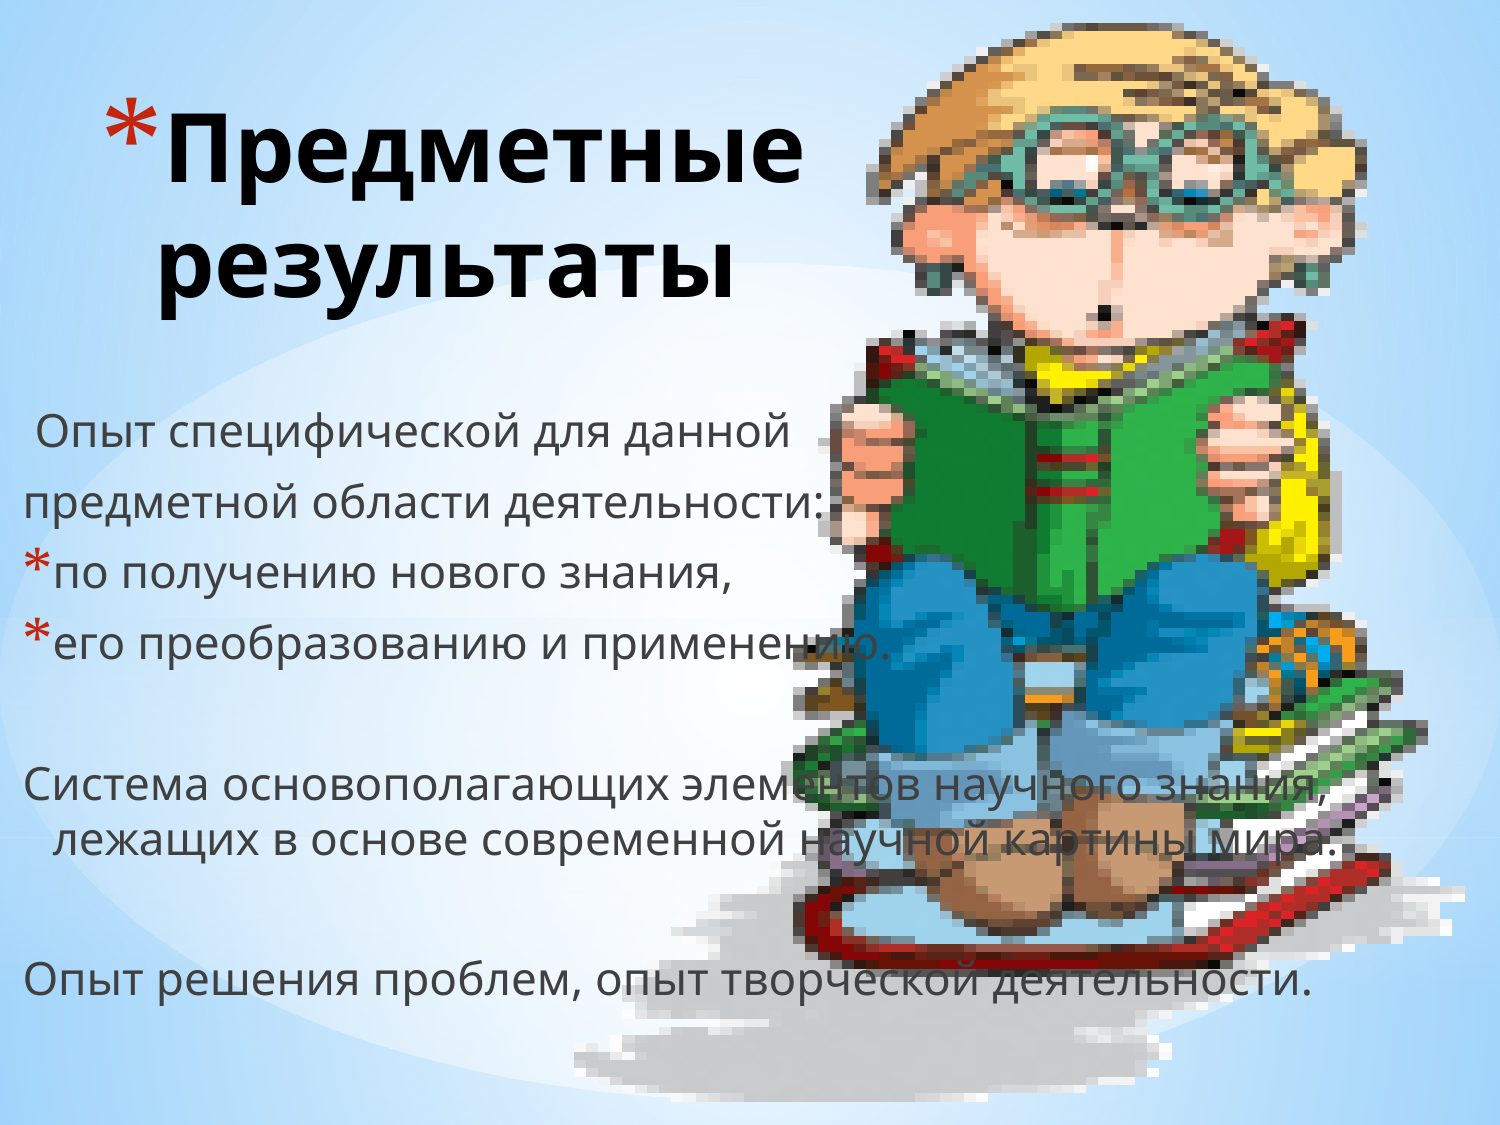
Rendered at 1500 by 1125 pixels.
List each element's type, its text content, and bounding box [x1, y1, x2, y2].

list Опыт специфической для данной предметной области деятельности: по получению нового знания, его преобразованию и применению. Система основополагающих элементов научного знания, лежащих в основе современной научной картины мира. Опыт решения проблем, опыт творческой деятельности. [0, 42, 1500, 1125]
picture [573, 23, 1466, 1102]
